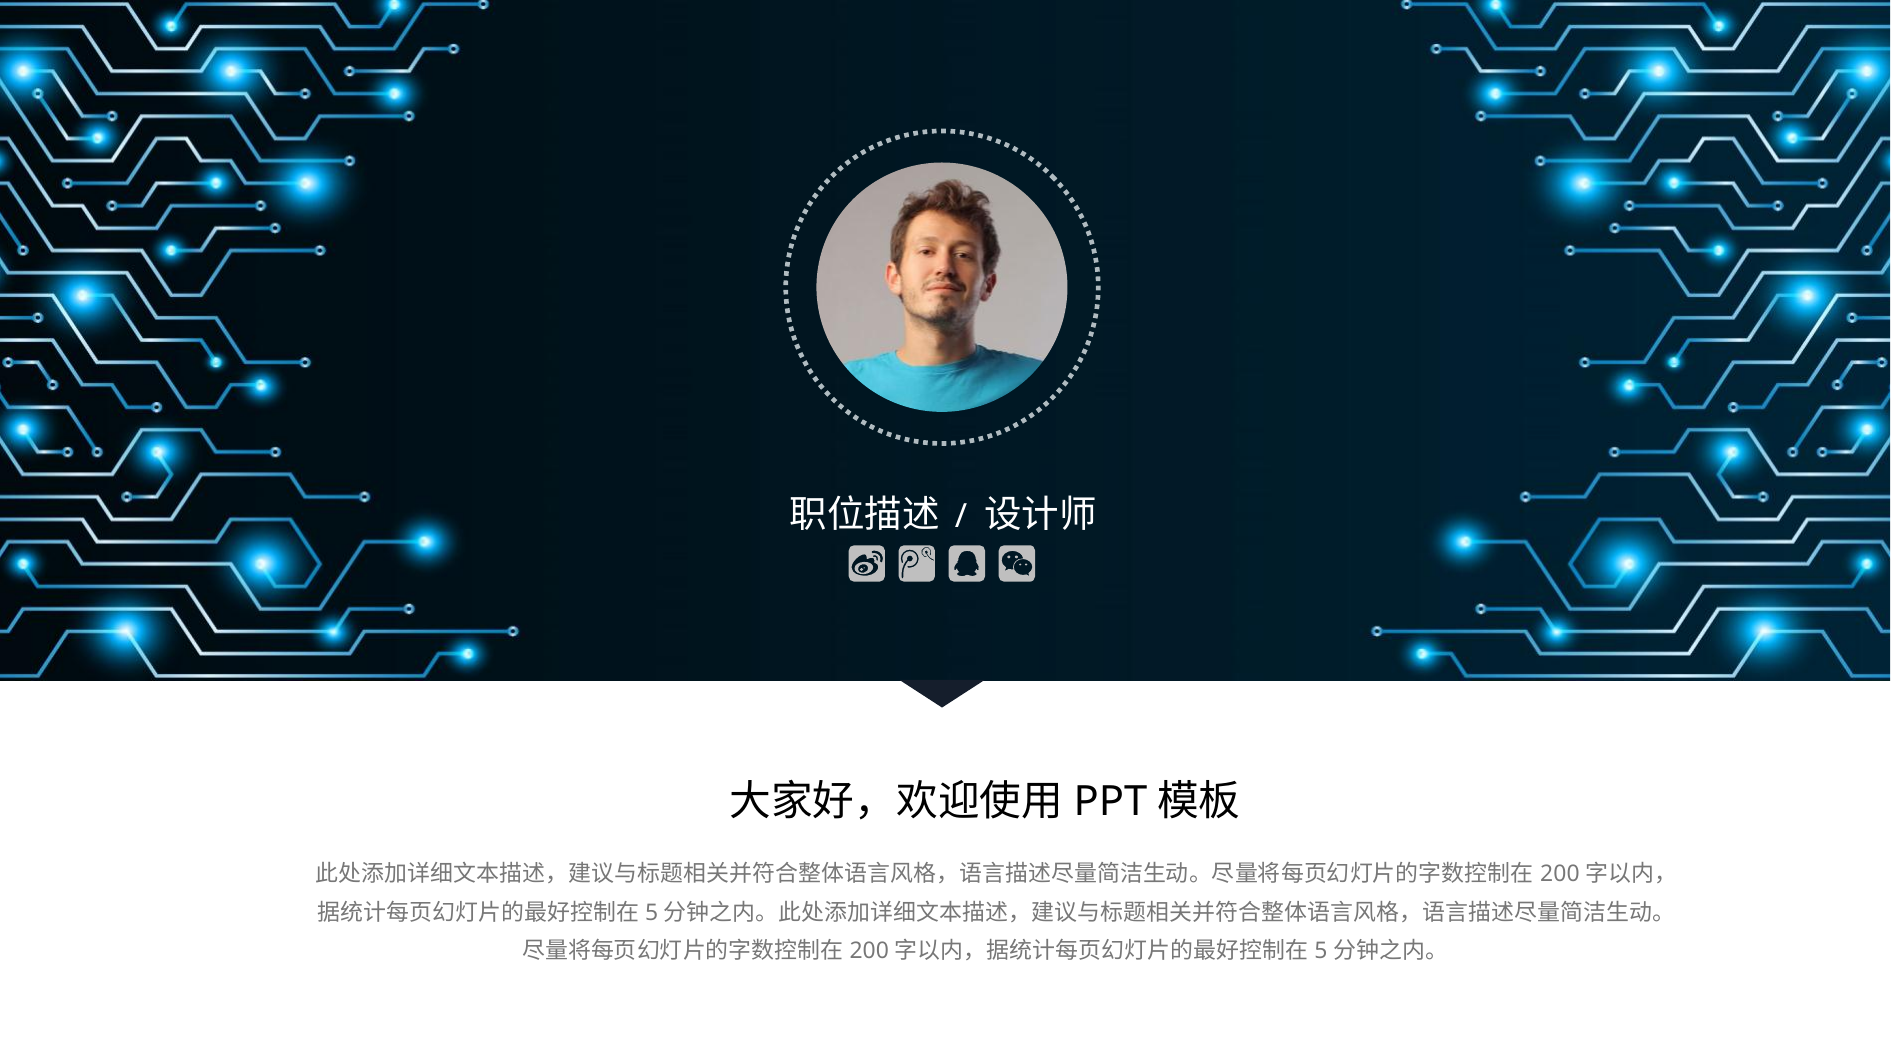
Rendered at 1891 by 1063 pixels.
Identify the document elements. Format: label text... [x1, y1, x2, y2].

text_box 此处添加详细文本描述，建议与标题相关并符合整体语言风格，语言描述尽量简洁生动。尽量将每页幻灯片的字数控制在200字以内，据统计每页幻灯片的最好控制在5分钟之内。此处添加详细文本描述，建议与标题相关并符合整体语言风格，语言描述尽量简洁生动。尽量将每页幻灯片的字数控制在200字以内，据统计每页幻灯片的最好控制在5分钟之内。 [299, 838, 1671, 973]
text_box [785, 201, 811, 373]
picture [816, 162, 1068, 413]
text_box 大家好，欢迎使用PPT模板 [299, 744, 1671, 833]
text_box 职位描述 / 设计师 [689, 484, 1197, 542]
text_box [859, 420, 1025, 444]
text_box [0, 0, 1891, 682]
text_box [848, 544, 1036, 582]
text_box [851, 130, 1033, 160]
text_box [899, 679, 985, 708]
text_box [1072, 200, 1099, 374]
